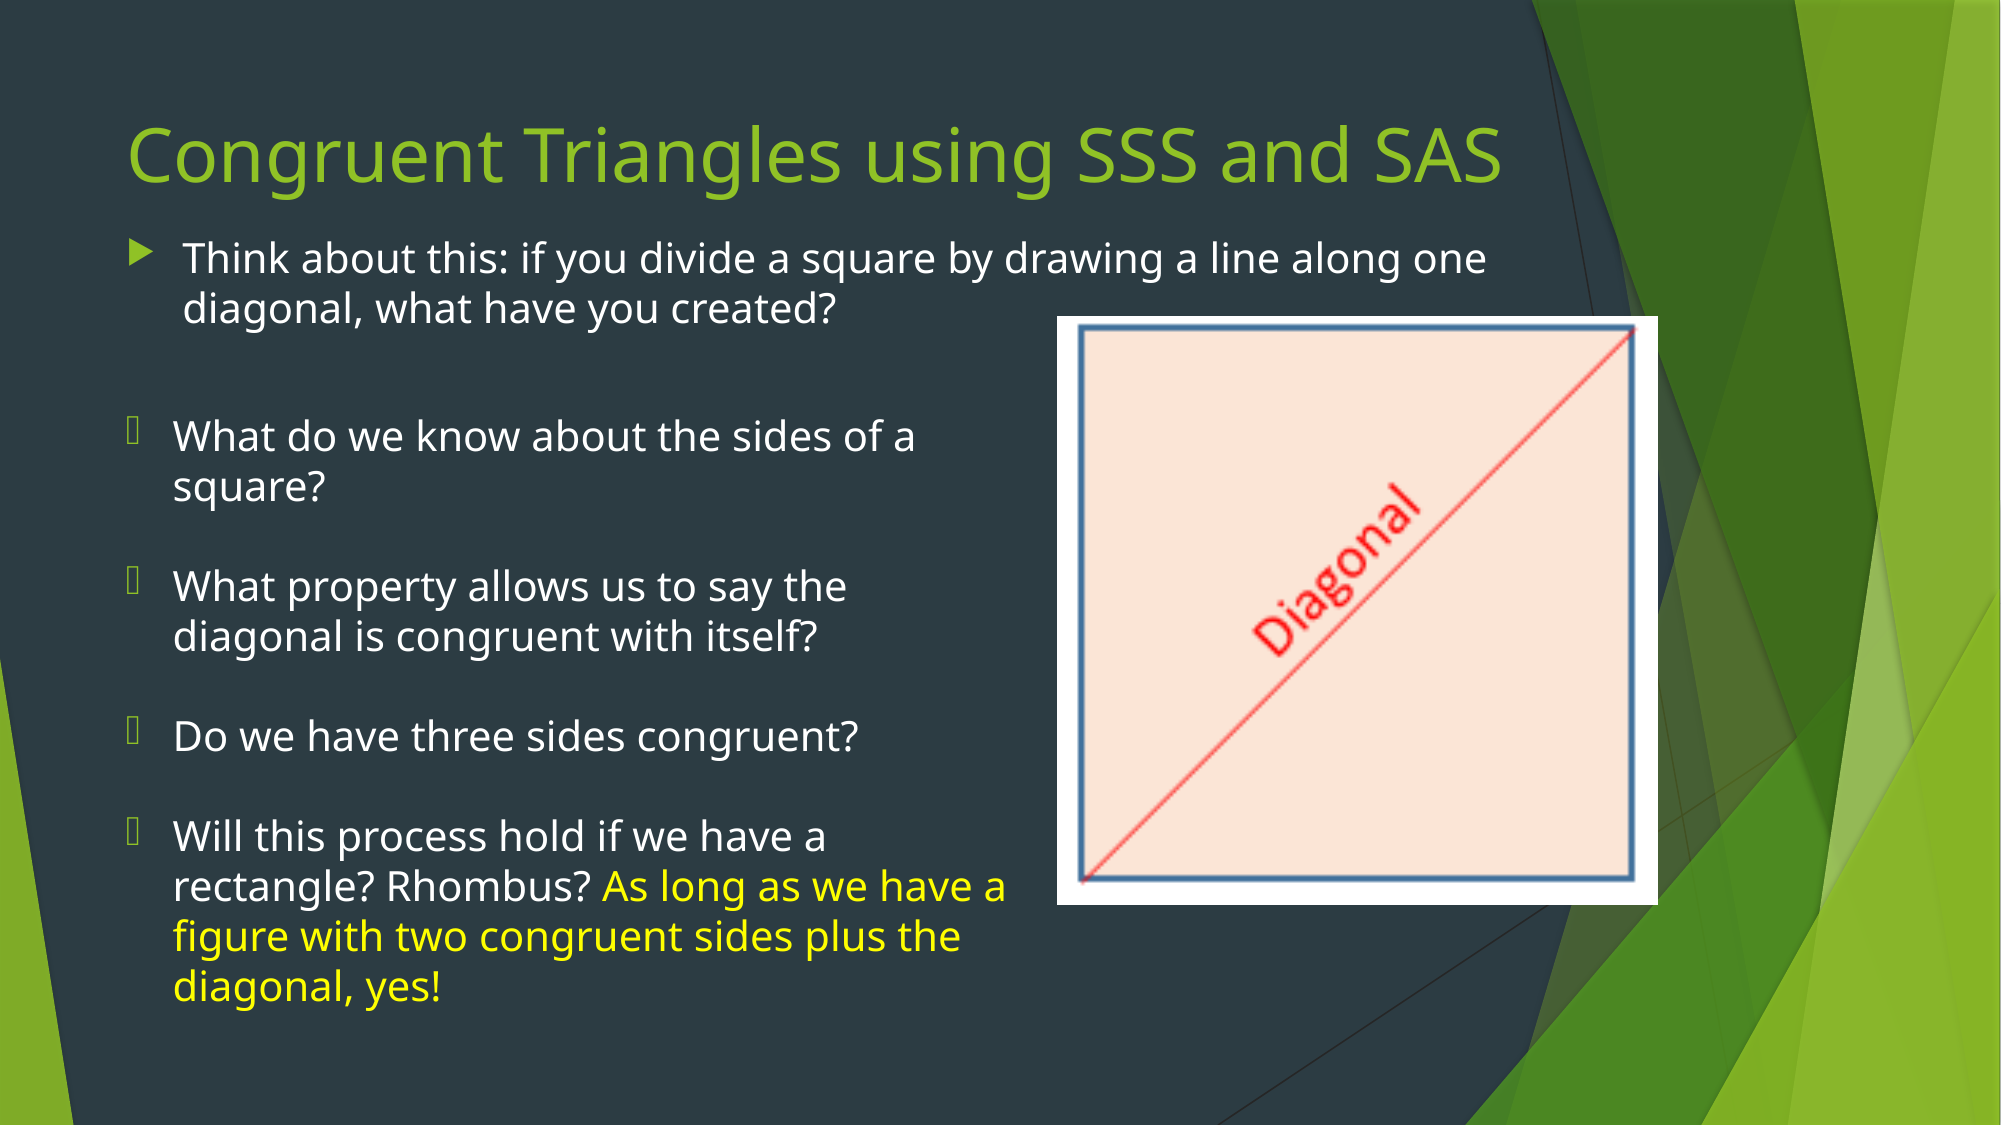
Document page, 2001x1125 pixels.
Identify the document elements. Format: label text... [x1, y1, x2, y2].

text_box What do we know about the sides of a square? What property allows us to say the diagonal is congruent with itself? Do we have three sides congruent? Will this process hold if we have a rectangle? Rhombus? As long as we have a figure with two congruent sides plus the diagonal, yes! [111, 402, 1042, 1108]
title Congruent Triangles using SSS and SAS [111, 99, 1522, 224]
list Think about this: if you divide a square by drawing a line along one diagonal, what have you created? [111, 224, 1522, 373]
picture [1056, 316, 1659, 905]
